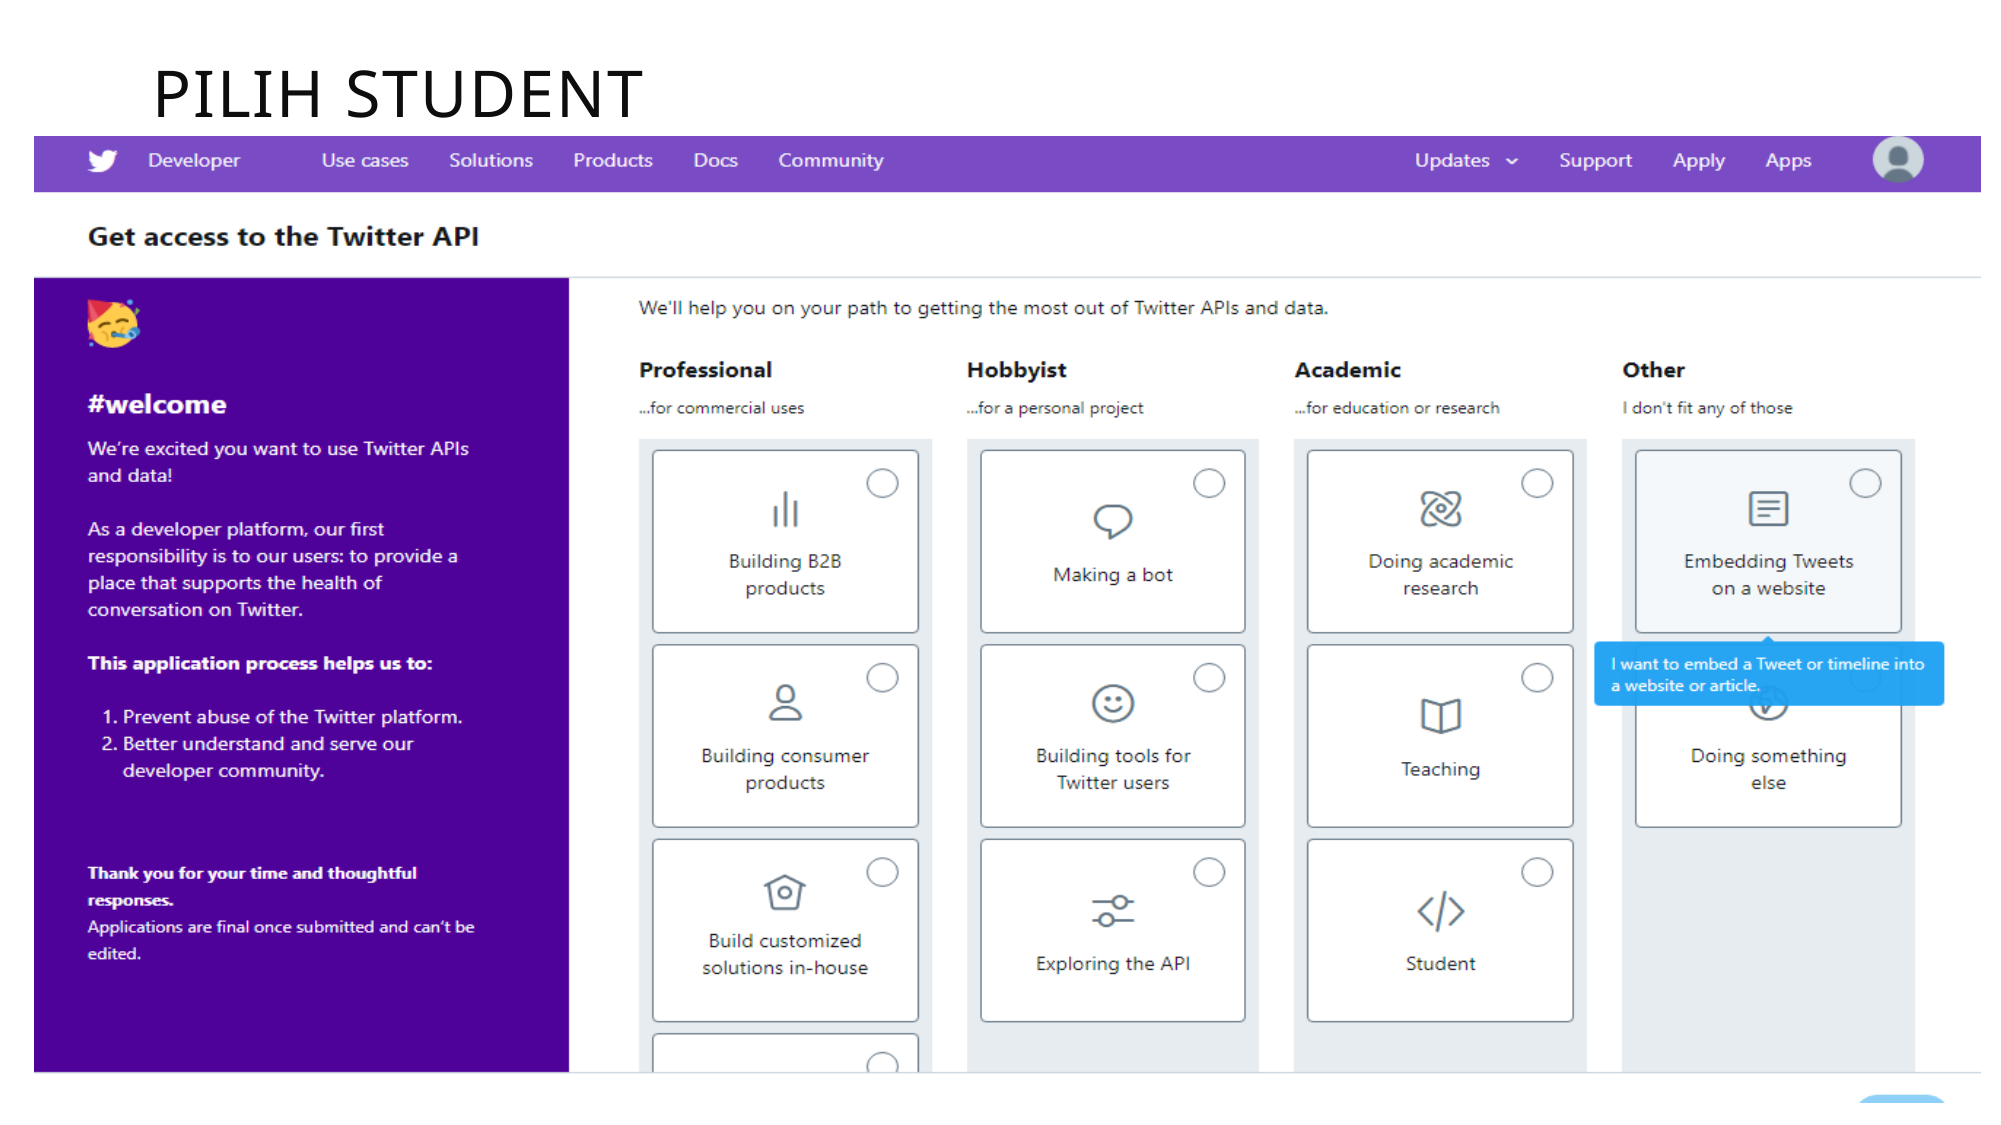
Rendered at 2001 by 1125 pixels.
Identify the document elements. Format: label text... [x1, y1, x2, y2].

title Pilih Student [137, 59, 1863, 130]
picture [34, 136, 1981, 1103]
